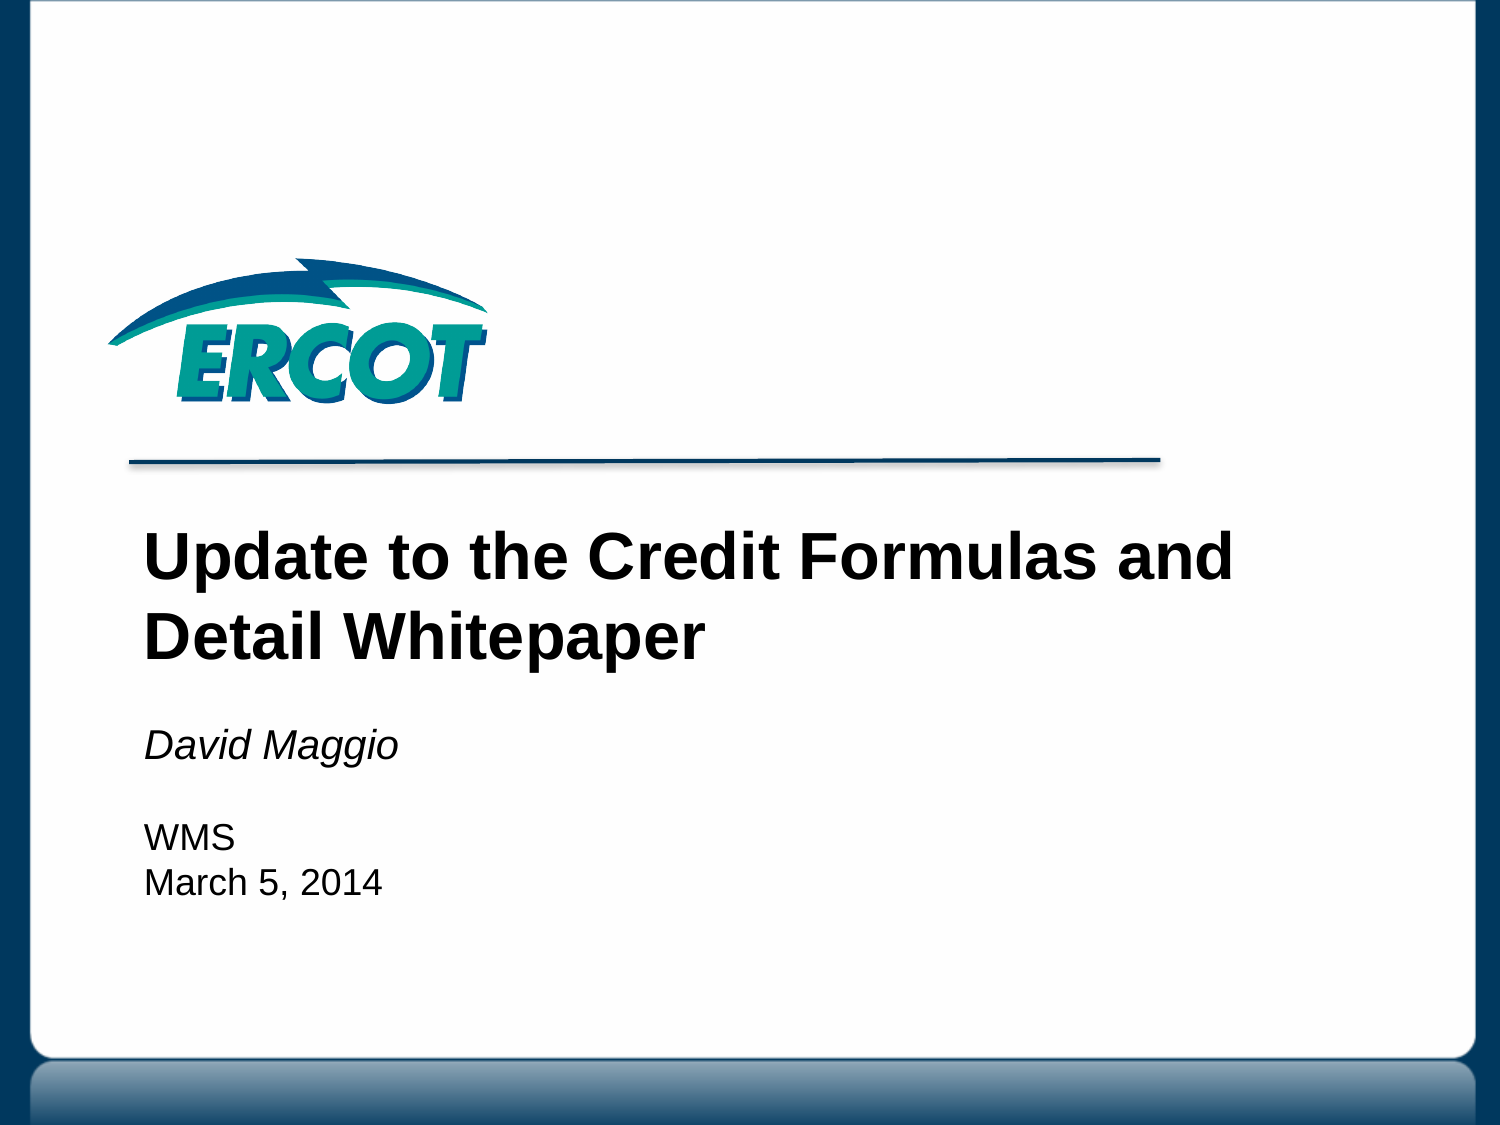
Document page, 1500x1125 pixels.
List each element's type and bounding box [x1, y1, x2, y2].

picture [0, 0, 1500, 1125]
text_box [98, 245, 1367, 915]
